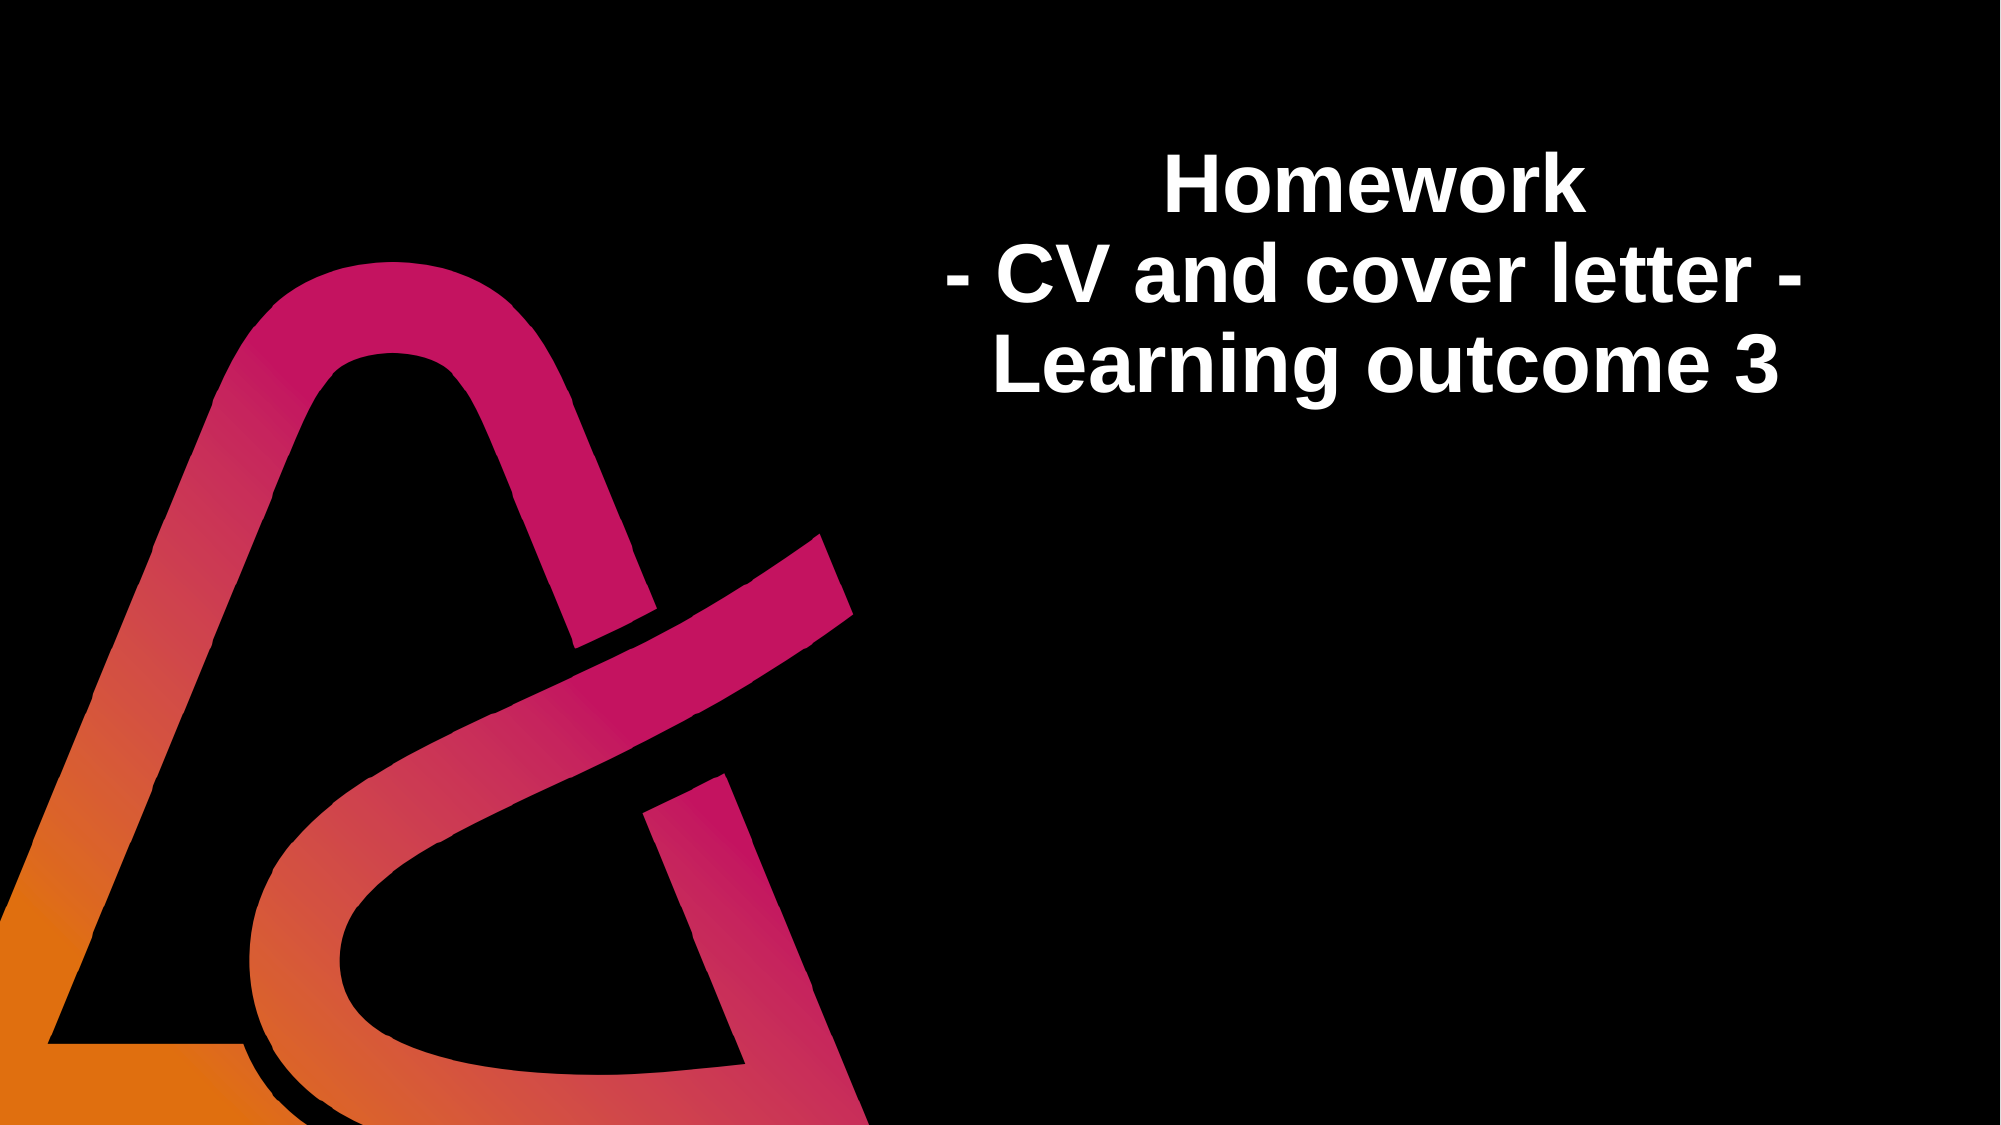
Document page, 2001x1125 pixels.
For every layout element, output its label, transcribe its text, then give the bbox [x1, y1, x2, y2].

title Homework - CV and cover letter - Learning outcome 3 [903, 110, 1870, 441]
